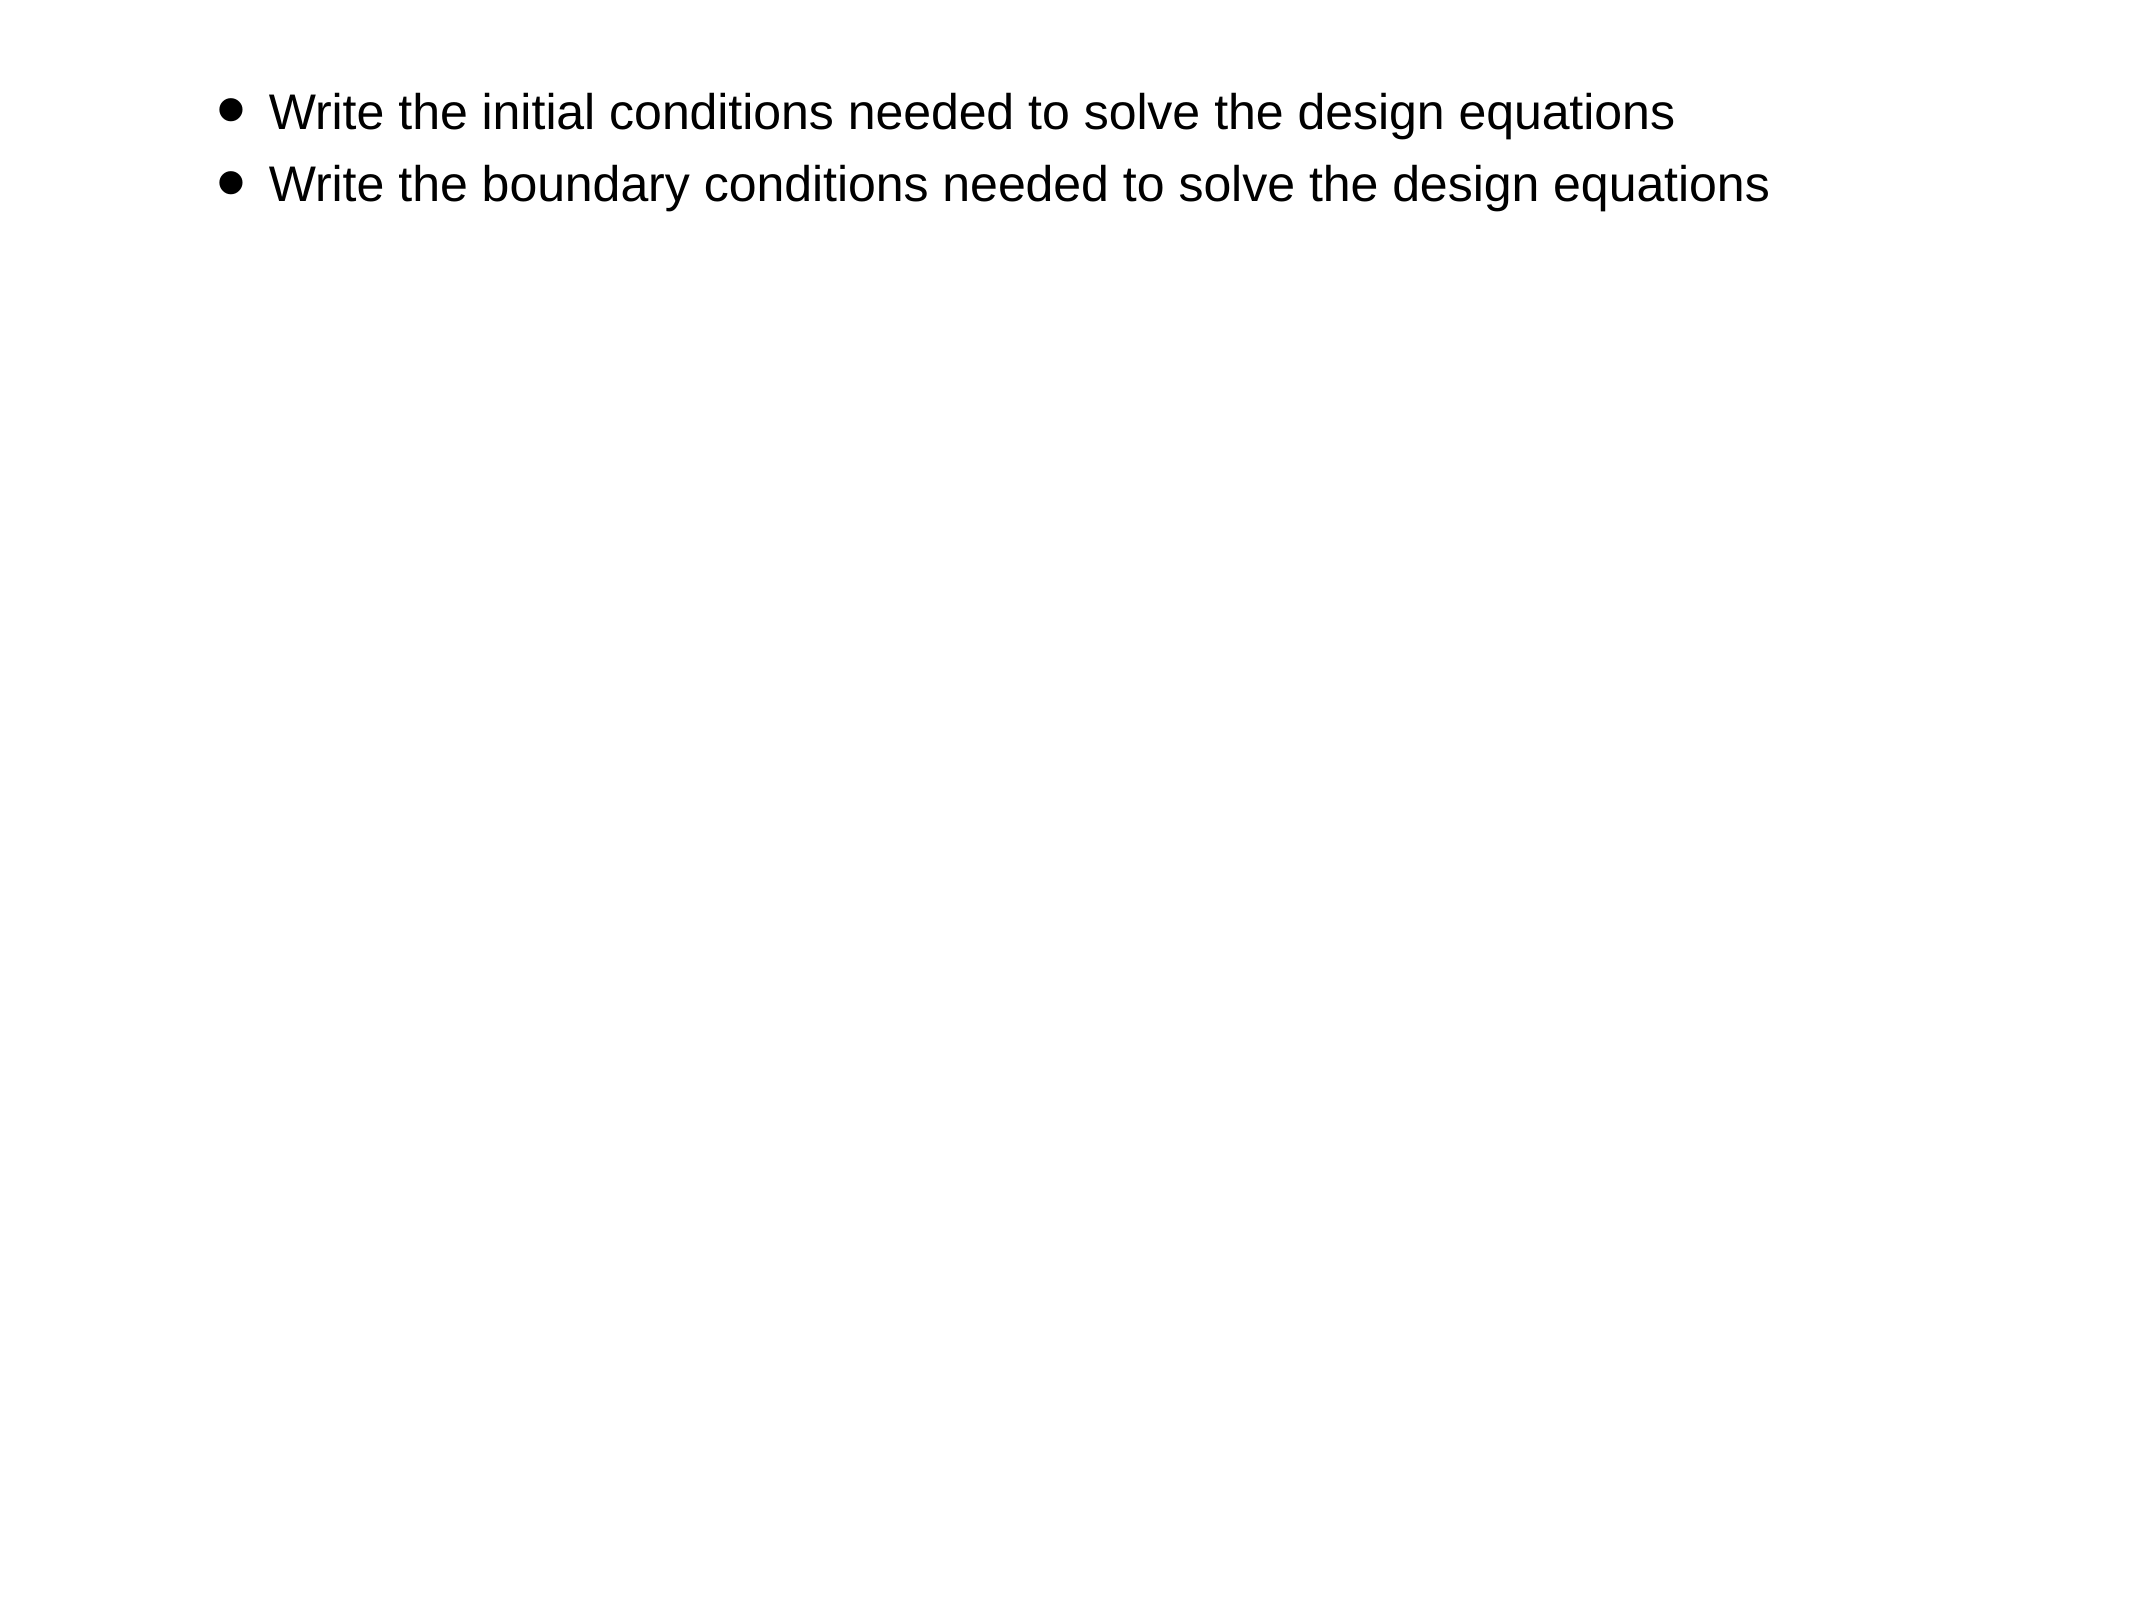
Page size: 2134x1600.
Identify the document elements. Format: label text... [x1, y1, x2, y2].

list Write the initial conditions needed to solve the design equations Write the boundary conditions needed to solve the design equations [208, 70, 1925, 1478]
